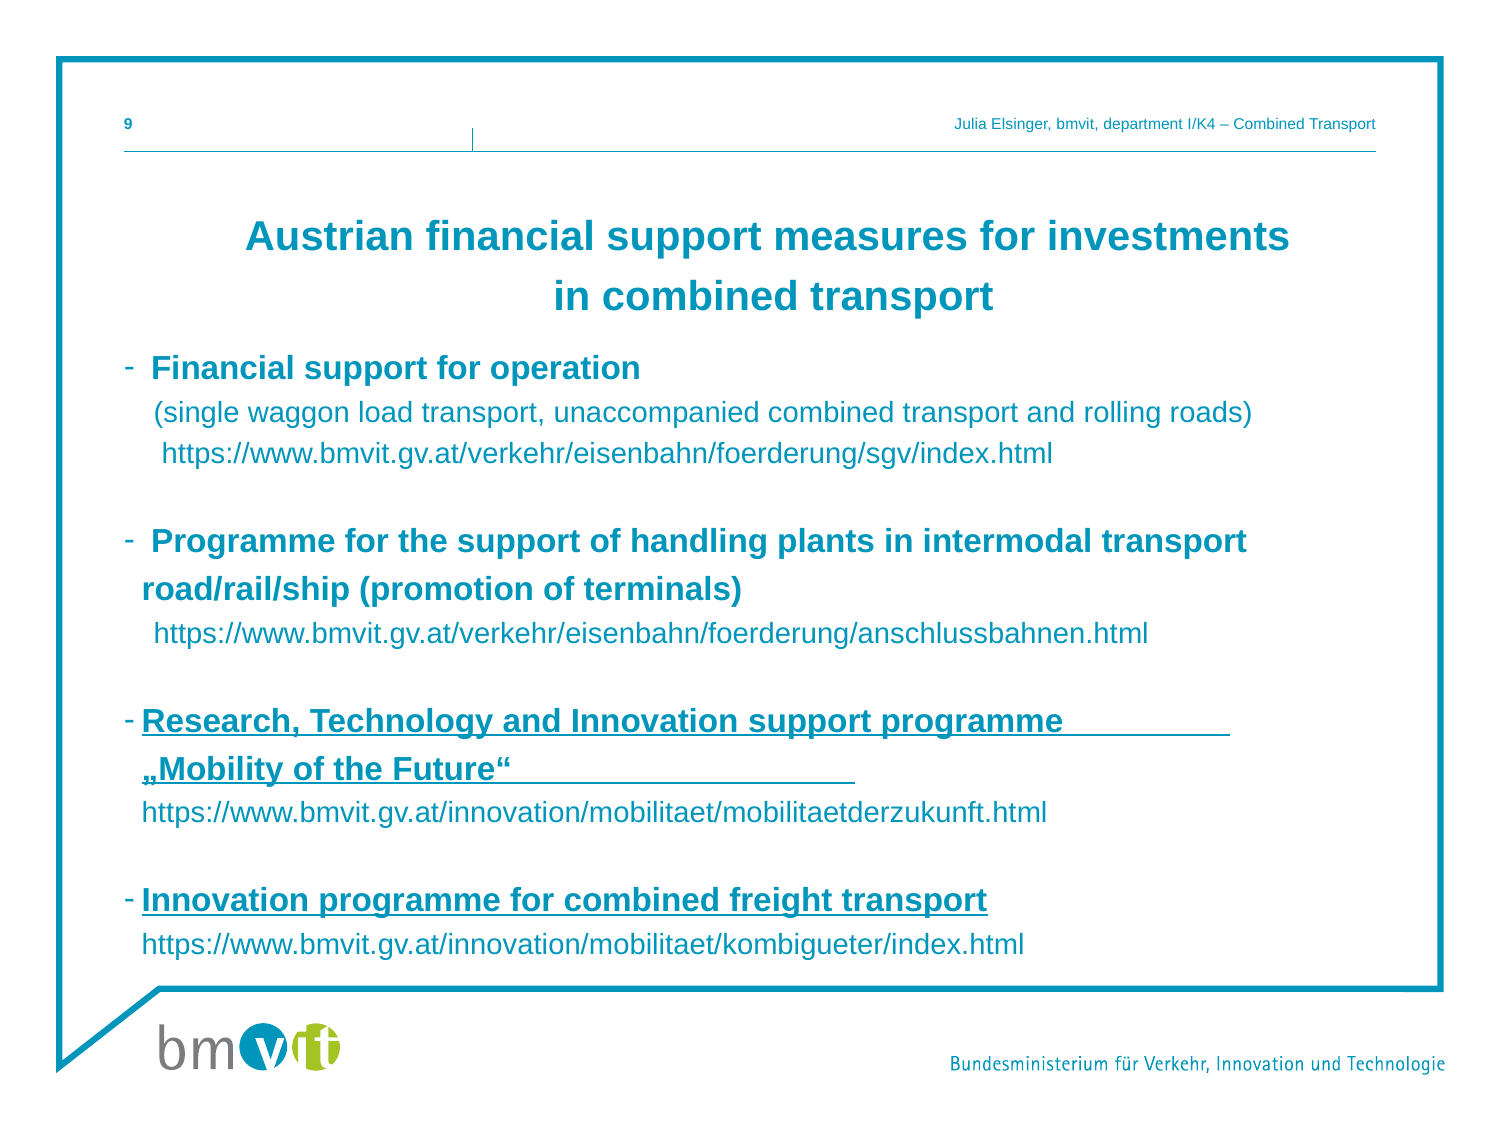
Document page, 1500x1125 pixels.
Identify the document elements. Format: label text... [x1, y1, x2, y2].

footer Julia Elsinger, bmvit, department I/K4 – Combined Transport [901, 113, 1376, 138]
list Financial support for operation (single waggon load transport, unaccompanied combined transport and rolling roads) https://www.bmvit.gv.at/verkehr/eisenbahn/foerderung/sgv/index.html Programme for the support of handling plants in intermodal transport road/rail/ship (promotion of terminals) https://www.bmvit.gv.at/verkehr/eisenbahn/foerderung/anschlussbahnen.html Research, Technology and Innovation support programme „Mobility of the Future“ https://www.bmvit.gv.at/innovation/mobilitaet/mobilitaetderzukunft.html Innovation programme for combined freight transport https://www.bmvit.gv.at/innovation/mobilitaet/kombigueter/index.html [123, 338, 1376, 976]
title Austrian financial support measures for investments in combined transport [159, 196, 1388, 256]
slide_number 9 [123, 113, 160, 138]
